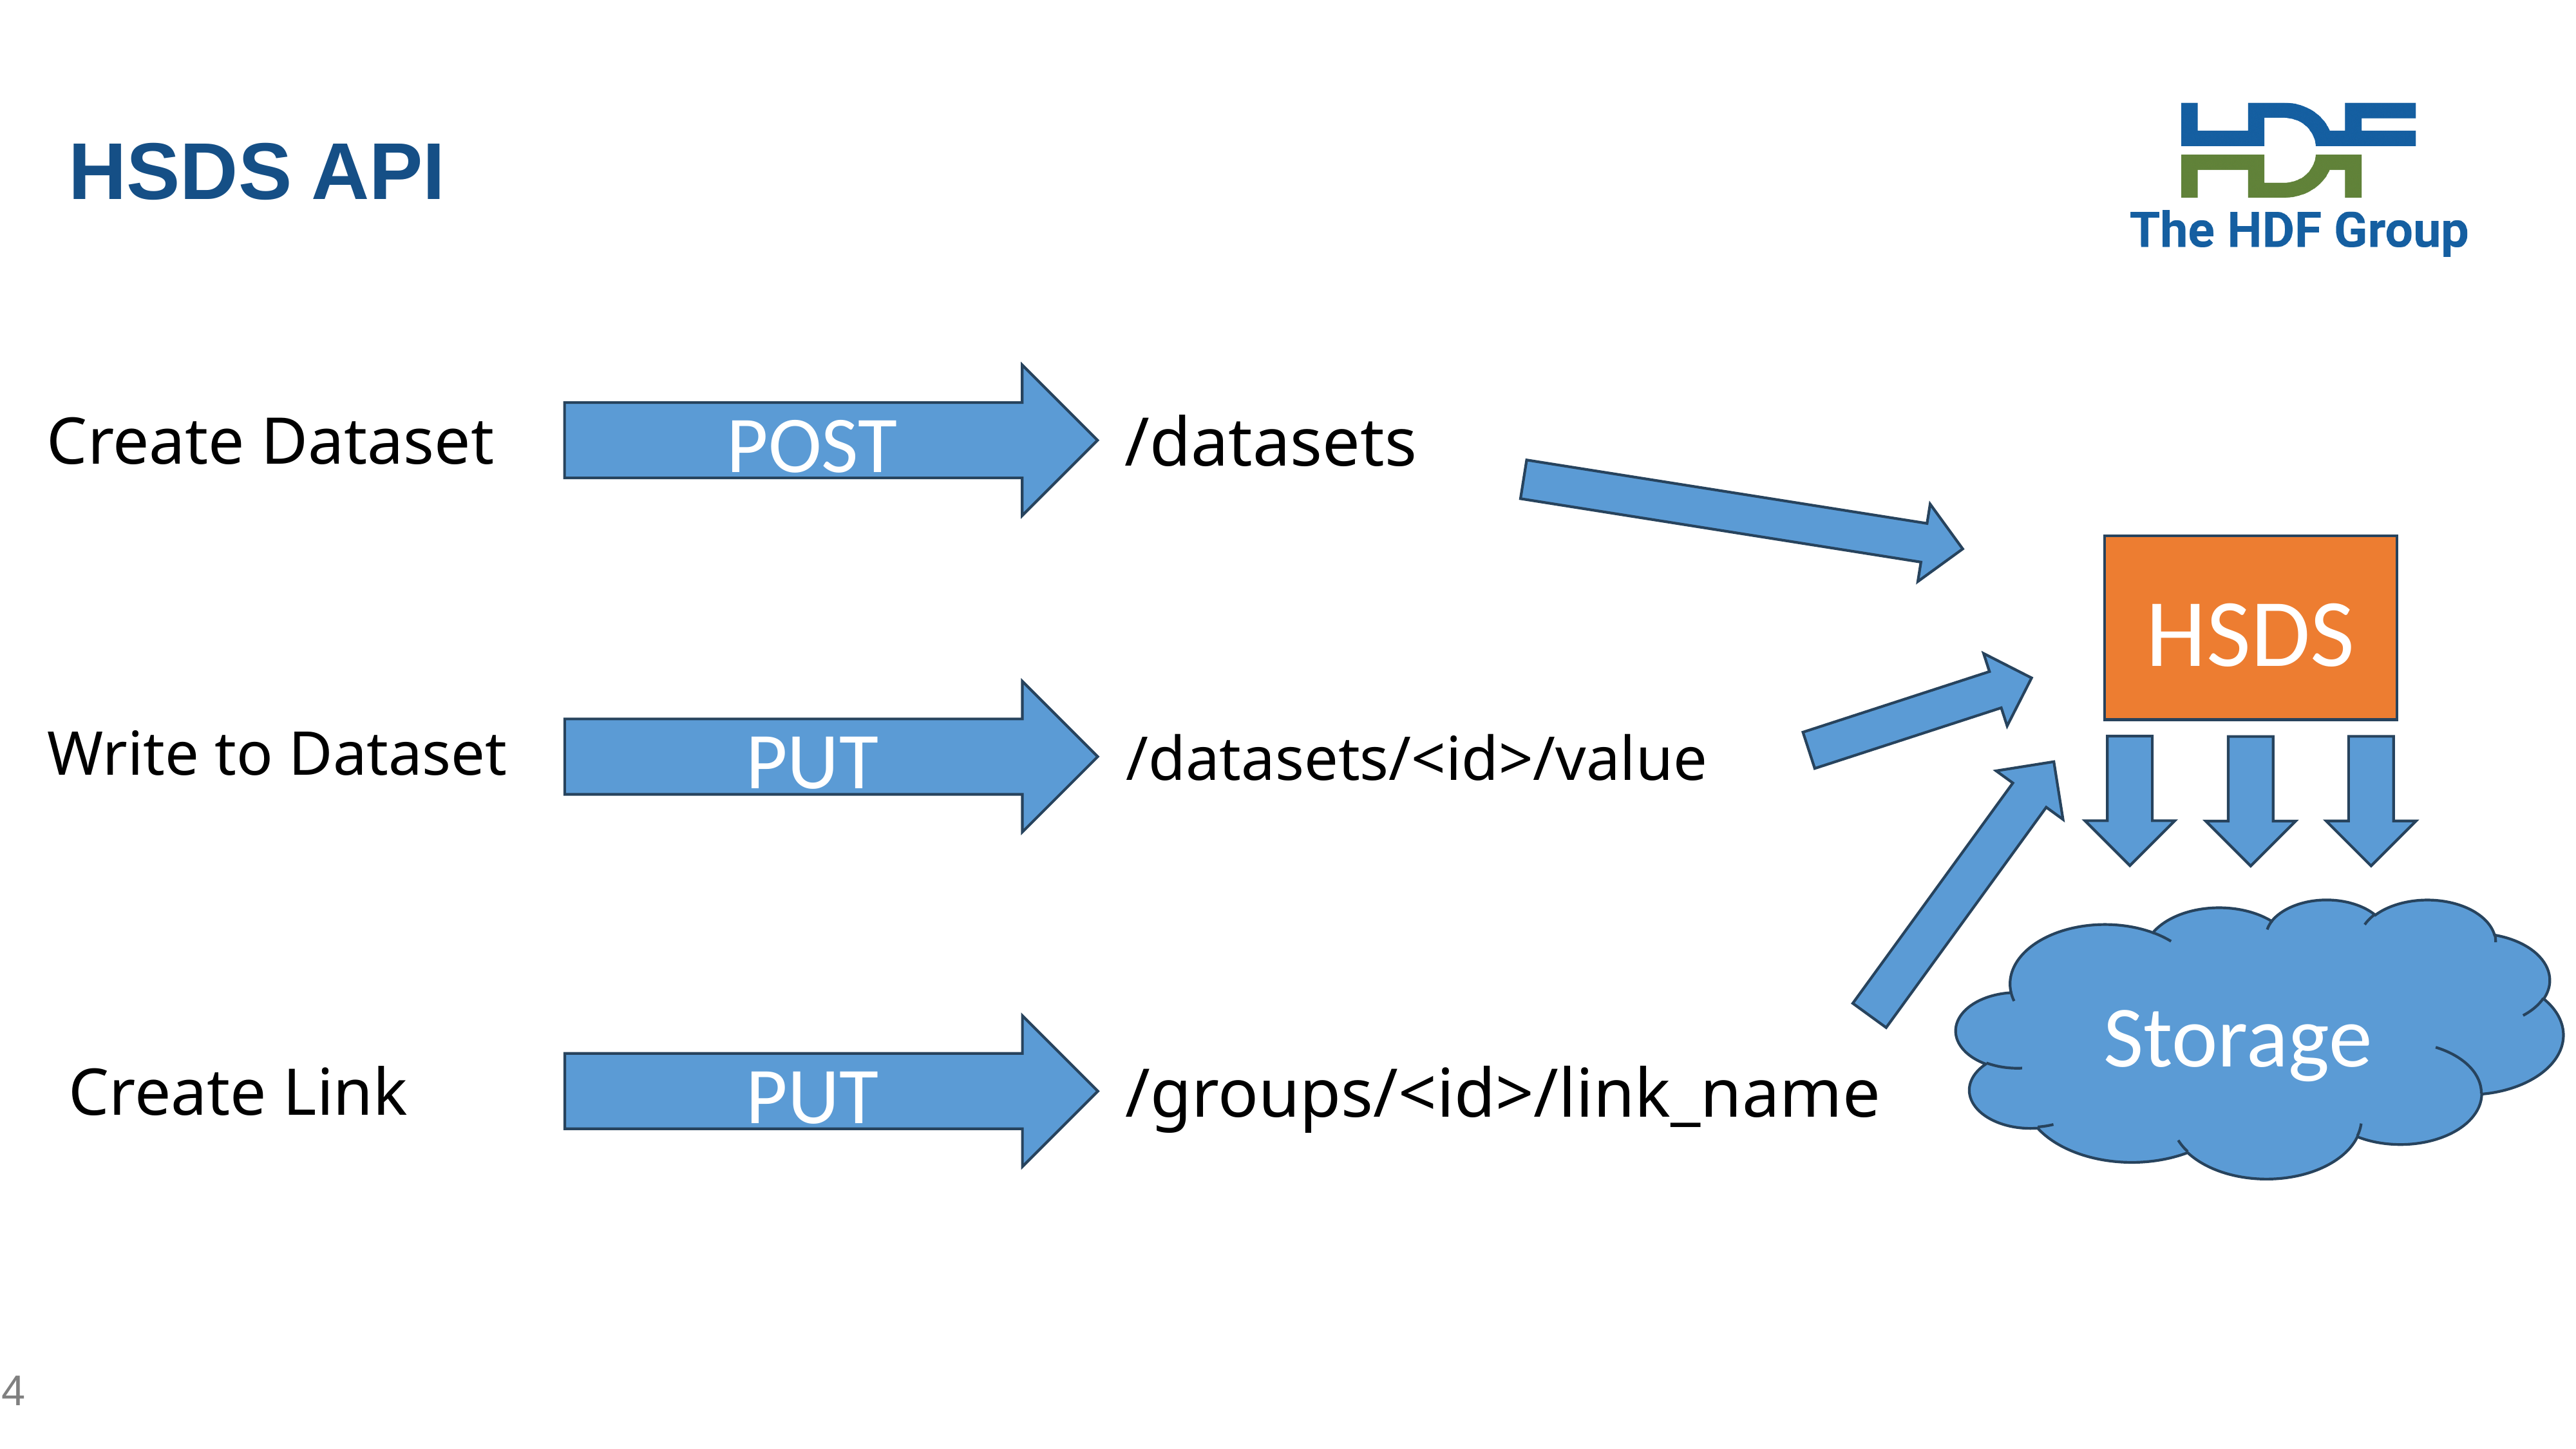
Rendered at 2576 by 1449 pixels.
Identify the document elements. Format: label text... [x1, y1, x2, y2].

text_box Storage [1954, 898, 2565, 1180]
text_box [1851, 760, 2065, 1030]
text_box /groups/<id>/link_name [1116, 1045, 2031, 1135]
text_box [2322, 735, 2420, 868]
text_box [1519, 458, 1965, 585]
text_box PUT [563, 1012, 1100, 1170]
text_box /datasets [1115, 393, 1846, 484]
text_box POST [563, 361, 1100, 519]
text_box /datasets/<id>/value [1116, 714, 1873, 797]
picture [2112, 98, 2485, 263]
text_box Write to Dataset [37, 710, 620, 792]
text_box [2202, 735, 2299, 868]
text_box HSDS [2103, 535, 2398, 721]
text_box Create Link [59, 1045, 522, 1133]
text_box [2081, 734, 2179, 868]
text_box Create Dataset [37, 395, 547, 482]
text_box PUT [563, 677, 1100, 836]
title HSDS API [62, 127, 1980, 220]
text_box [1801, 650, 2034, 770]
